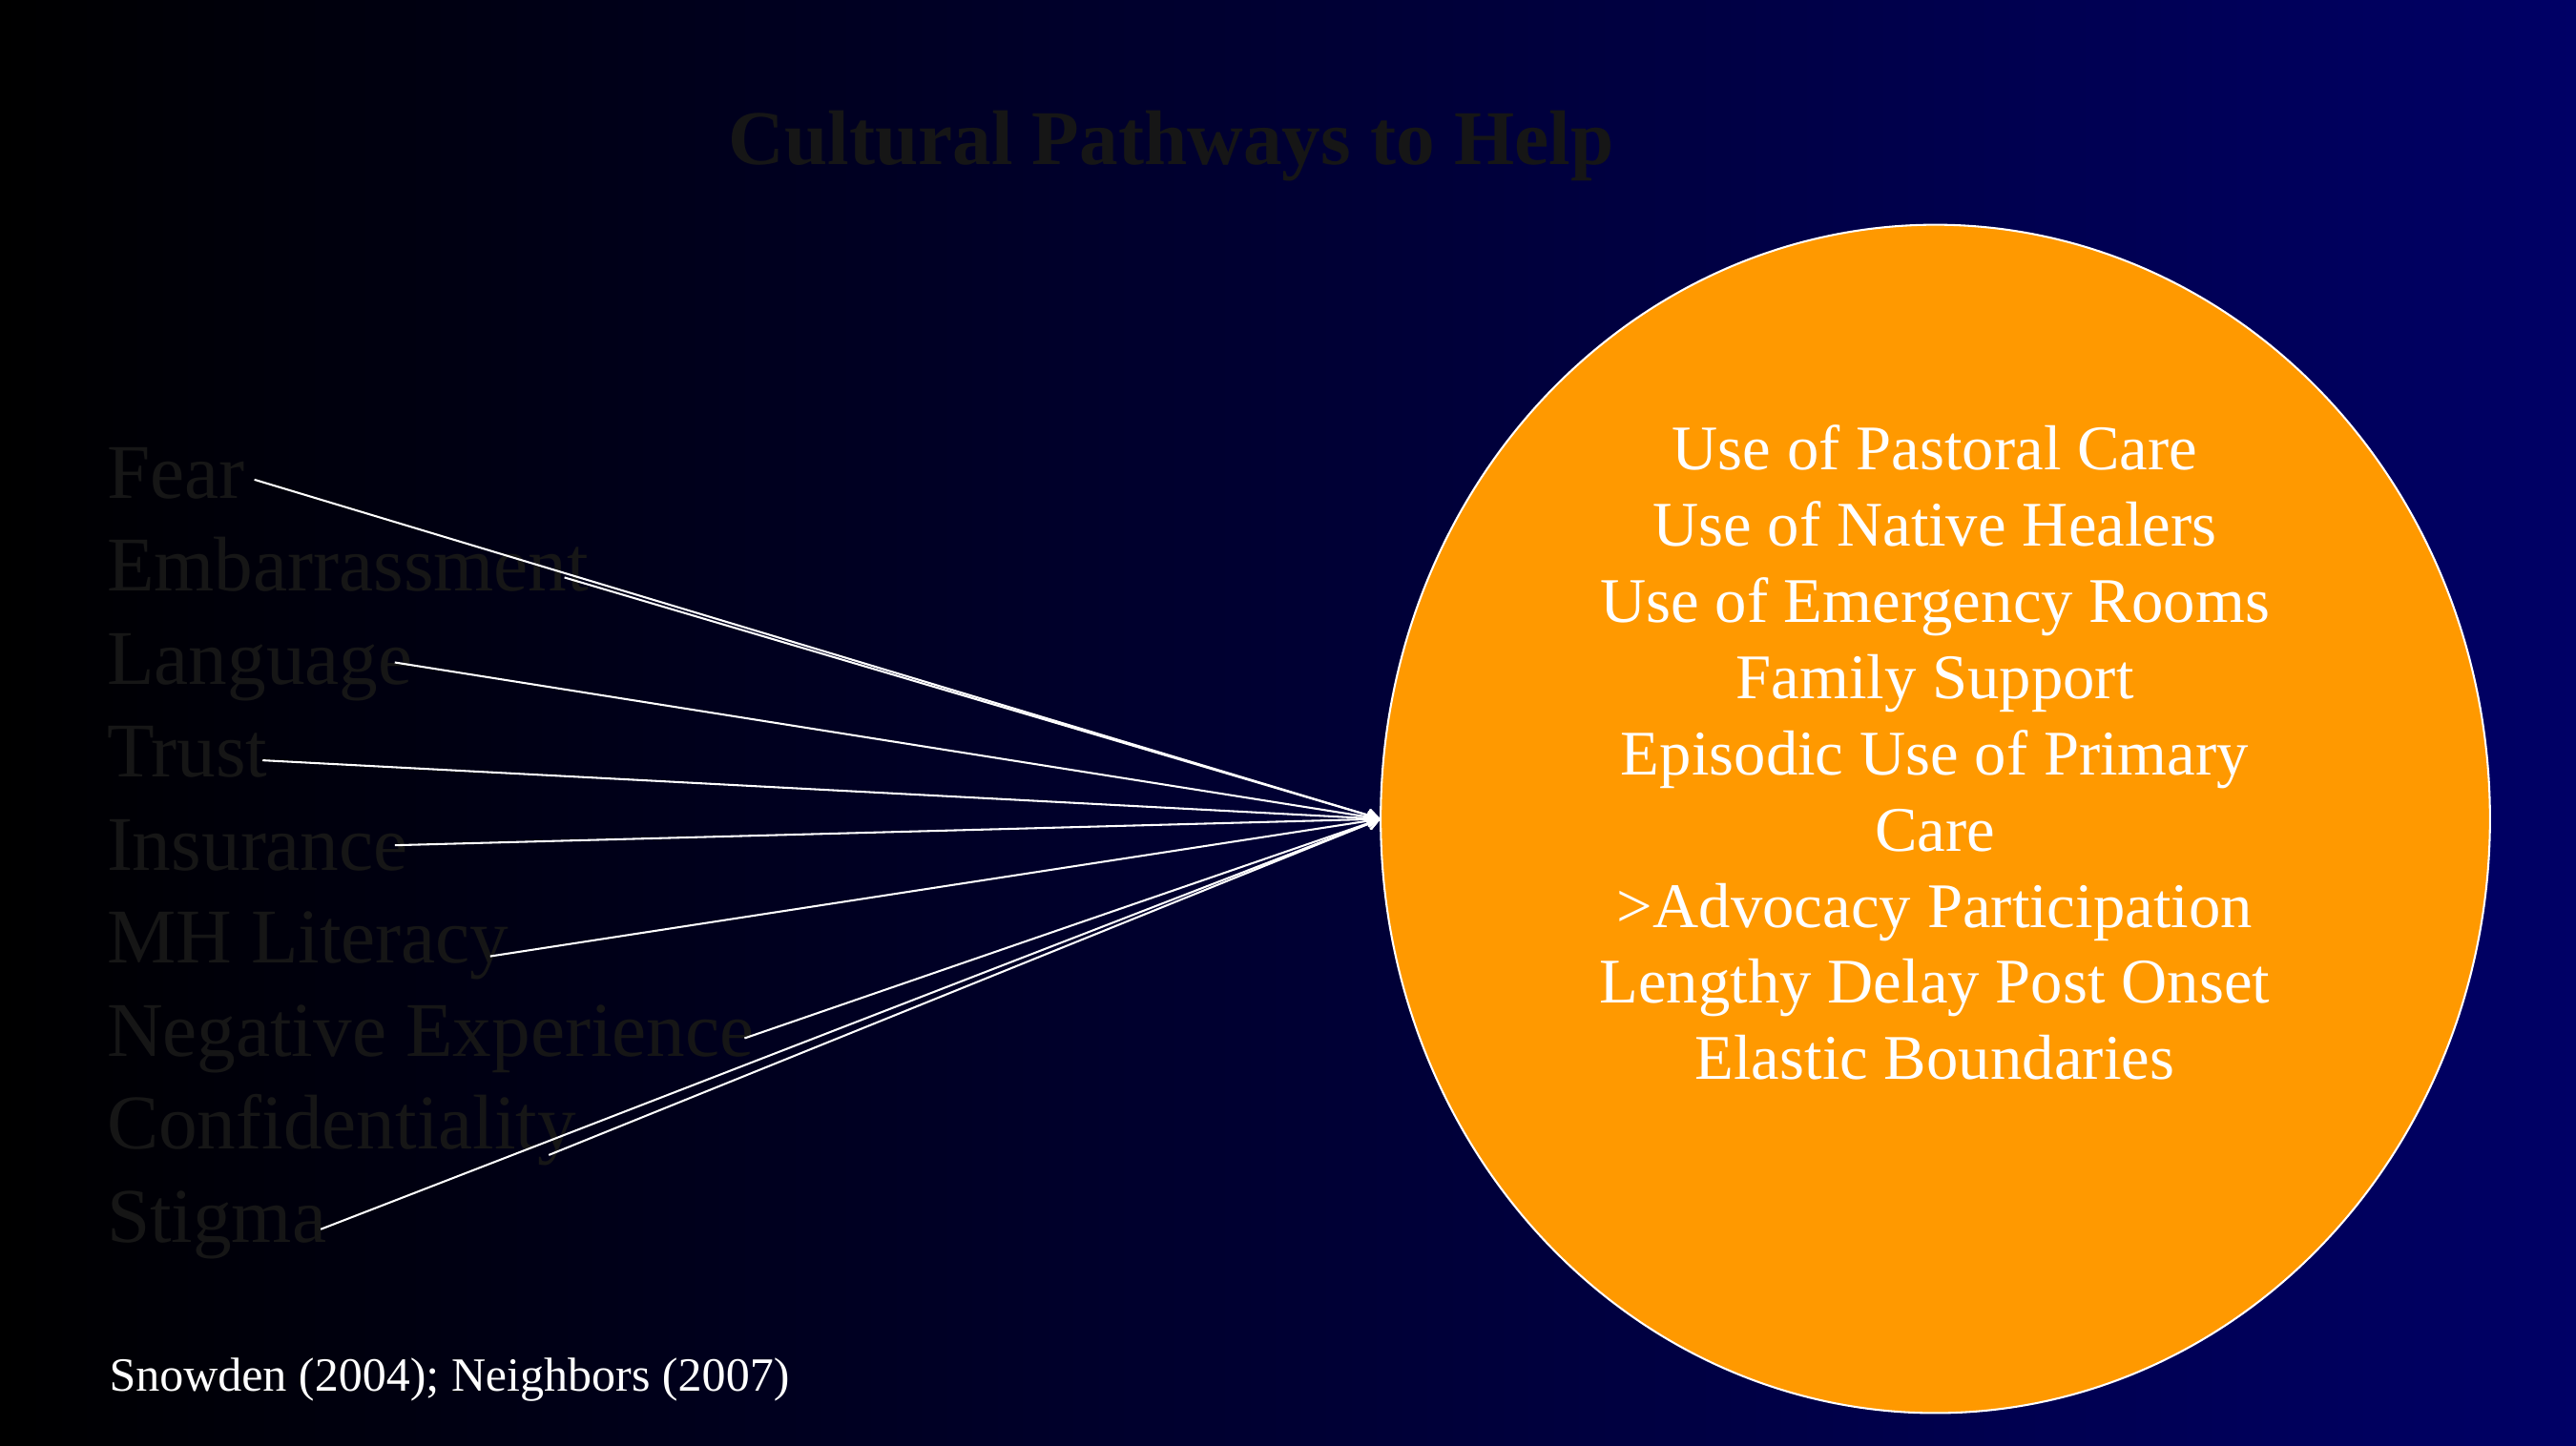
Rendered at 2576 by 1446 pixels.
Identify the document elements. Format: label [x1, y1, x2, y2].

text_box [92, 79, 2491, 1414]
